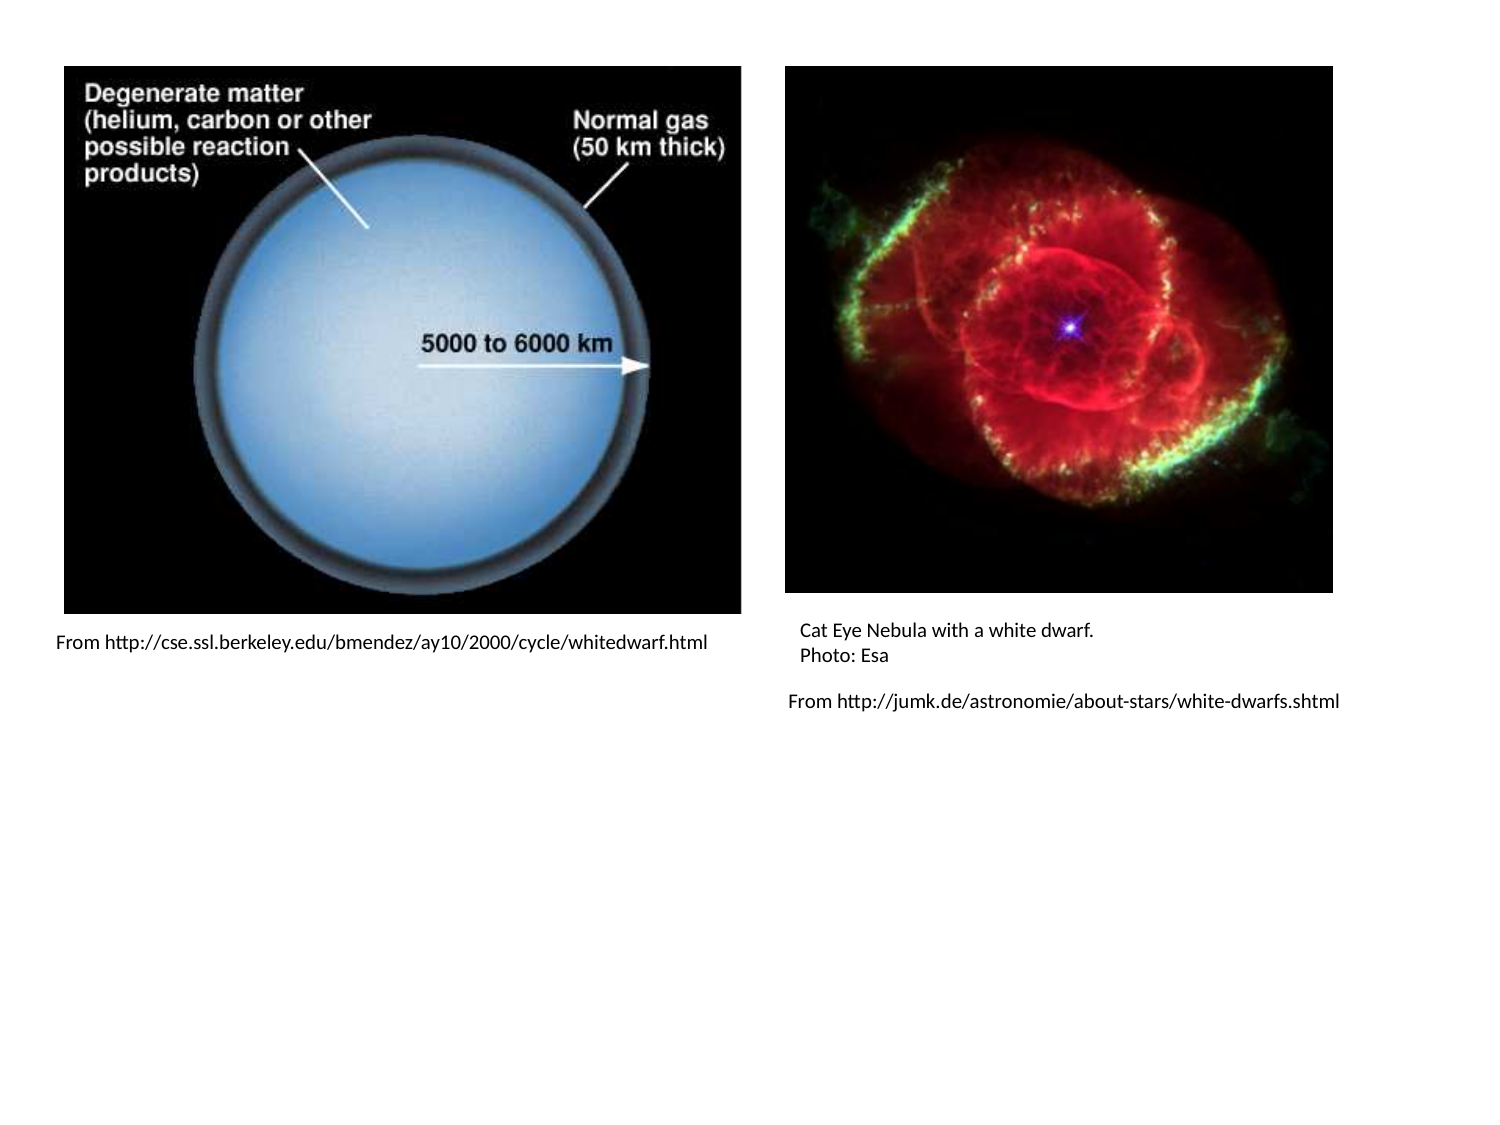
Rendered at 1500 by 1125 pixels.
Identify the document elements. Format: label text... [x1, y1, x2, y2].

text_box From http://jumk.de/astronomie/about-stars/white-dwarfs.shtml [773, 680, 1500, 721]
text_box Cat Eye Nebula with a white dwarf. Photo: Esa [785, 609, 1140, 675]
text_box From http://cse.ssl.berkeley.edu/bmendez/ay10/2000/cycle/whitedwarf.html [41, 621, 785, 662]
picture [785, 66, 1333, 593]
picture [64, 66, 744, 614]
